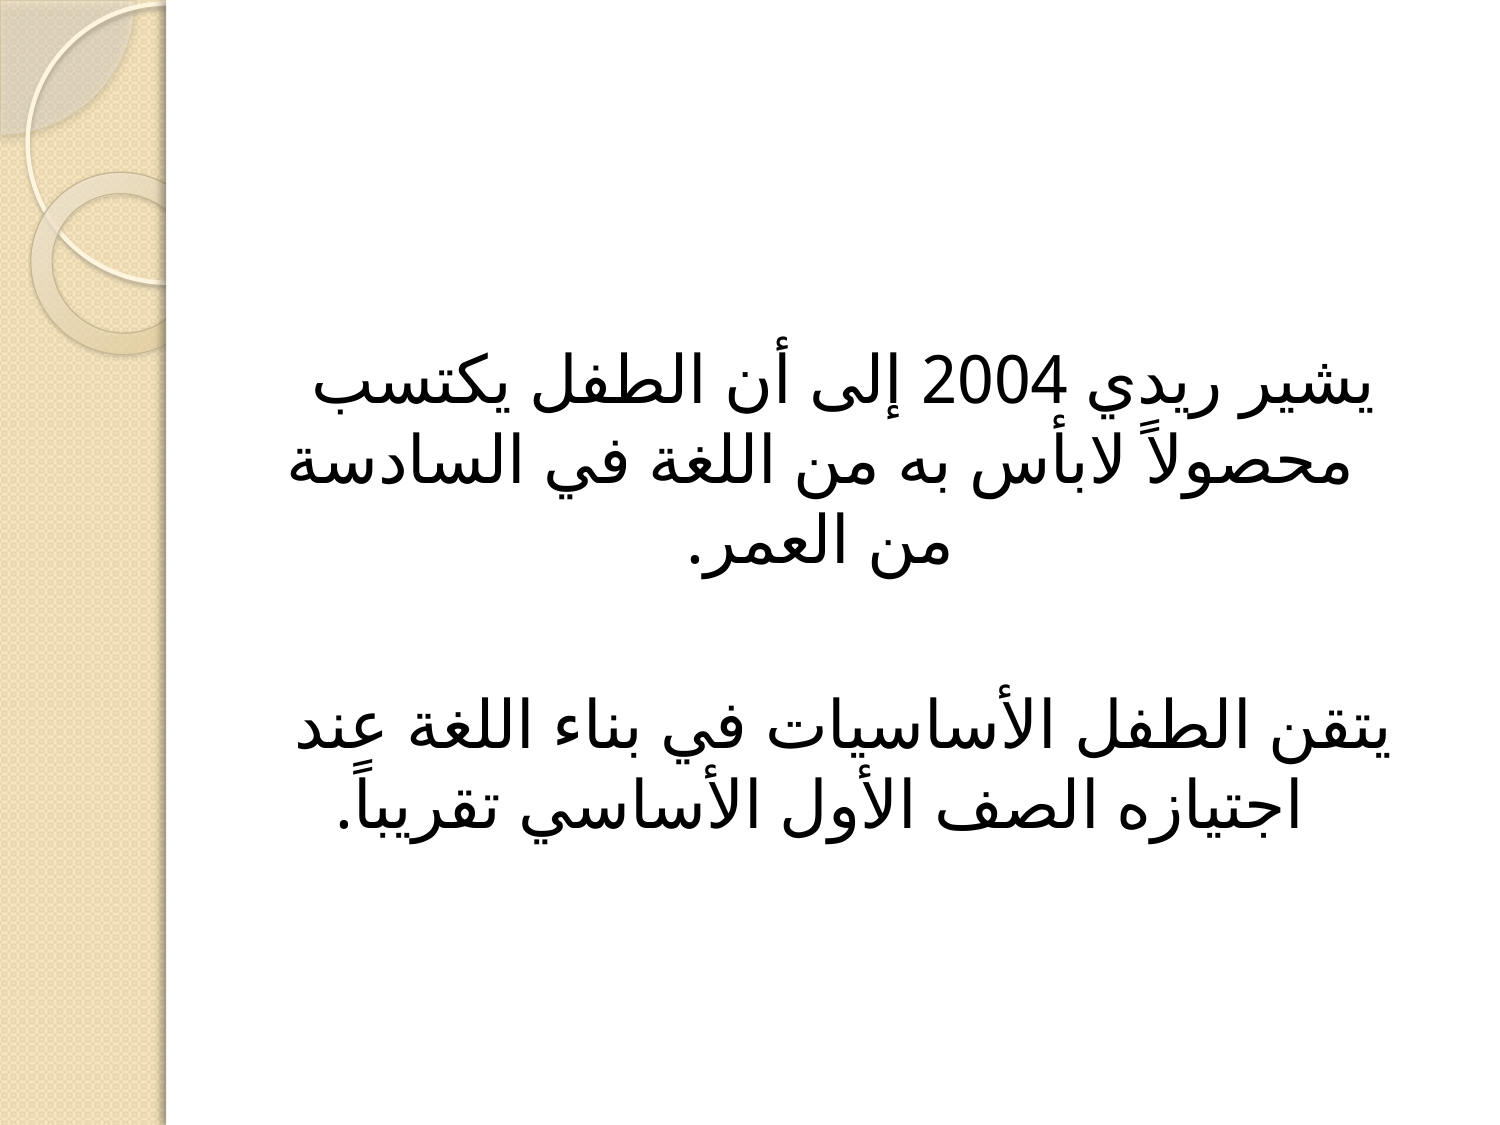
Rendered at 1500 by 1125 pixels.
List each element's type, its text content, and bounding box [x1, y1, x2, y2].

list يشير ريدي 2004 إلى أن الطفل يكتسب محصولاً لابأس به من اللغة في السادسة من العمر. يتقن الطفل الأساسيات في بناء اللغة عند اجتيازه الصف الأول الأساسي تقريباً. [235, 237, 1466, 1025]
